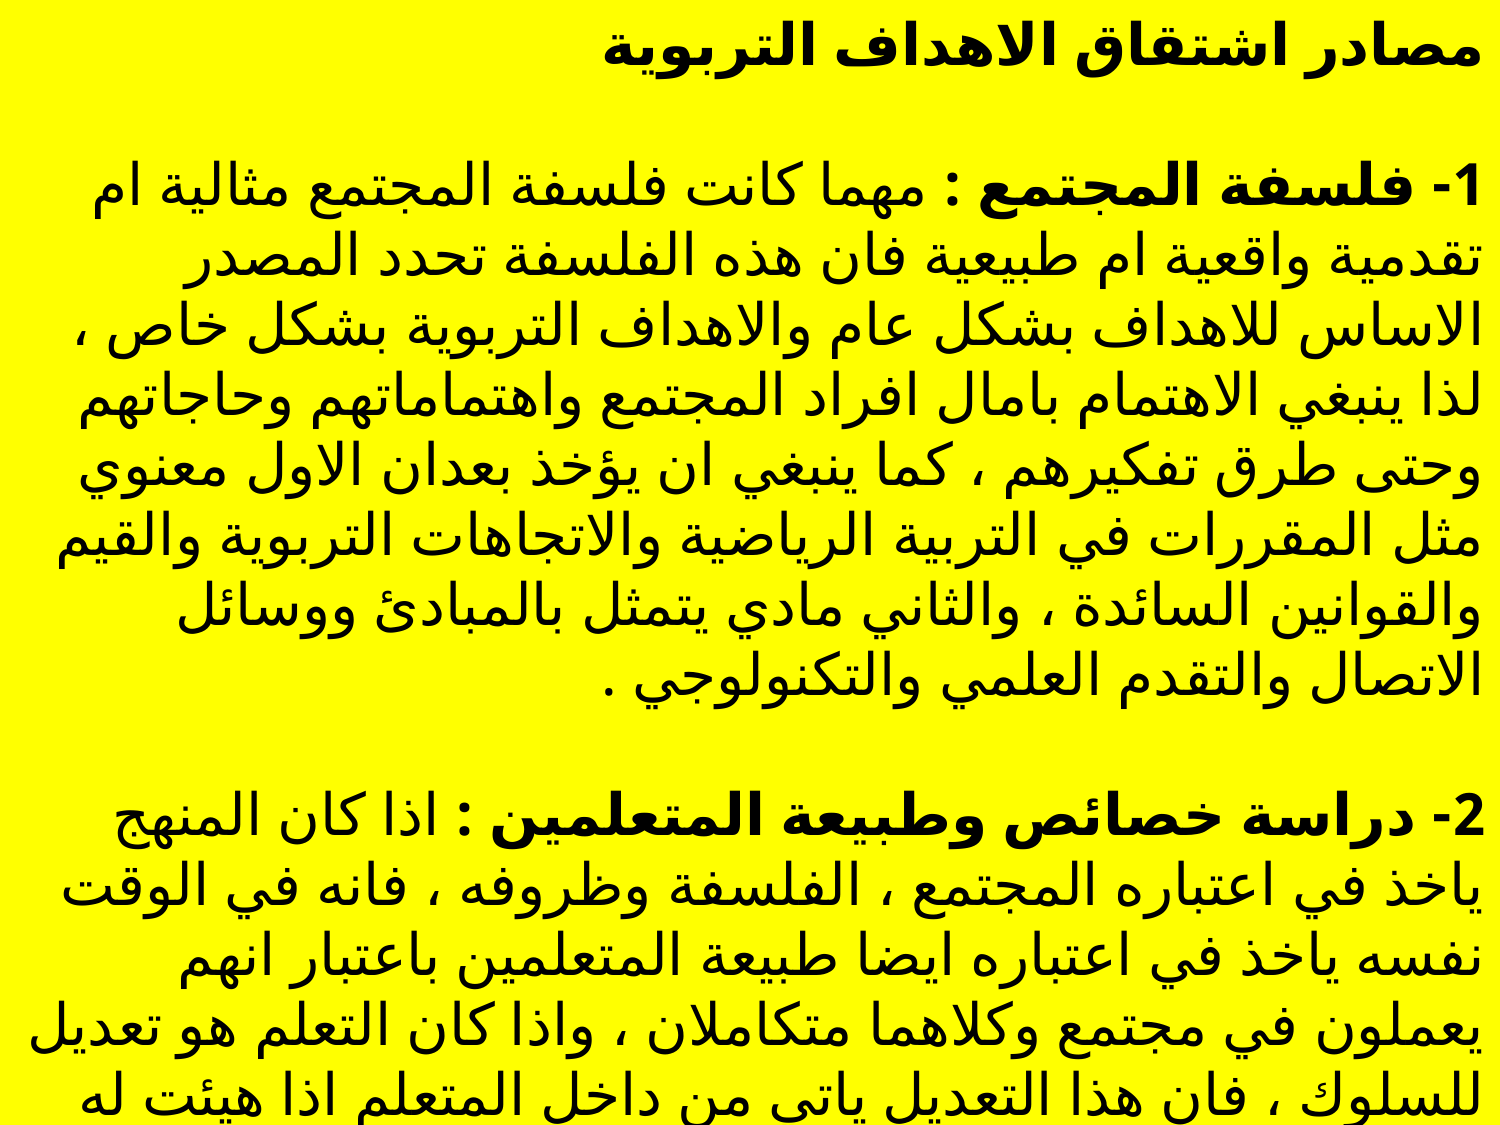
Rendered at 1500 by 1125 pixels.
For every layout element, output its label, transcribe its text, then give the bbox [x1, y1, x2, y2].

text_box مصادر اشتقاق الاهداف التربوية 1- فلسفة المجتمع : مهما كانت فلسفة المجتمع مثالية ام تقدمية واقعية ام طبيعية فان هذه الفلسفة تحدد المصدر الاساس للاهداف بشكل عام والاهداف التربوية بشكل خاص ، لذا ينبغي الاهتمام بامال افراد المجتمع واهتماماتهم وحاجاتهم وحتى طرق تفكيرهم ، كما ينبغي ان يؤخذ بعدان الاول معنوي مثل المقررات في التربية الرياضية والاتجاهات التربوية والقيم والقوانين السائدة ، والثاني مادي يتمثل بالمبادئ ووسائل الاتصال والتقدم العلمي والتكنولوجي . 2- دراسة خصائص وطبيعة المتعلمين : اذا كان المنهج ياخذ في اعتباره المجتمع ، الفلسفة وظروفه ، فانه في الوقت نفسه ياخذ في اعتباره ايضا طبيعة المتعلمين باعتبار انهم يعملون في مجتمع وكلاهما متكاملان ، واذا كان التعلم هو تعديل للسلوك ، فان هذا التعديل ياتي من داخل المتعلم اذا هيئت له الظروف المناسبة . [0, 0, 1500, 1125]
